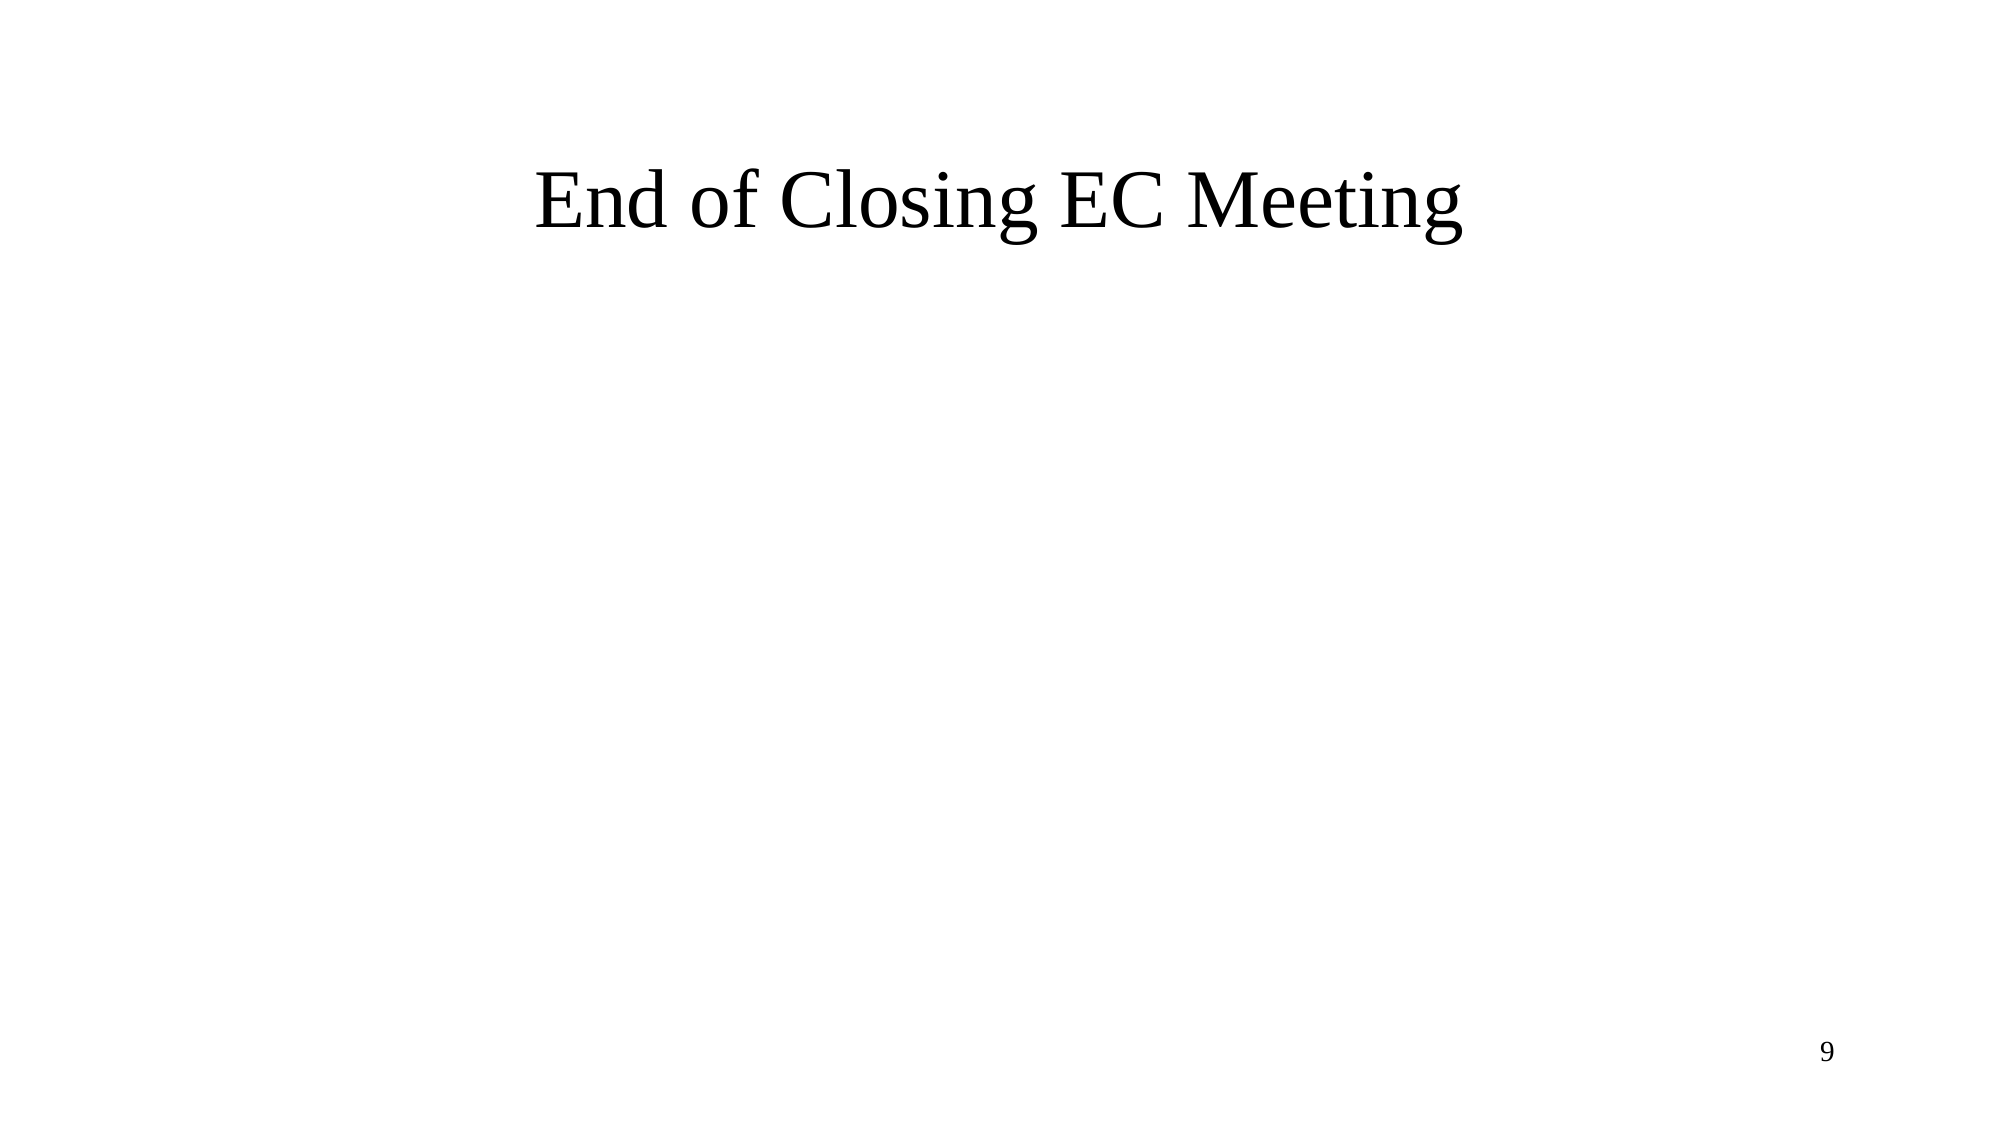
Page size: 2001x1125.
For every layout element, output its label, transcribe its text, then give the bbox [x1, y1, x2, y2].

slide_number 9 [1433, 1024, 1851, 1101]
title End of Closing EC Meeting [149, 99, 1851, 288]
